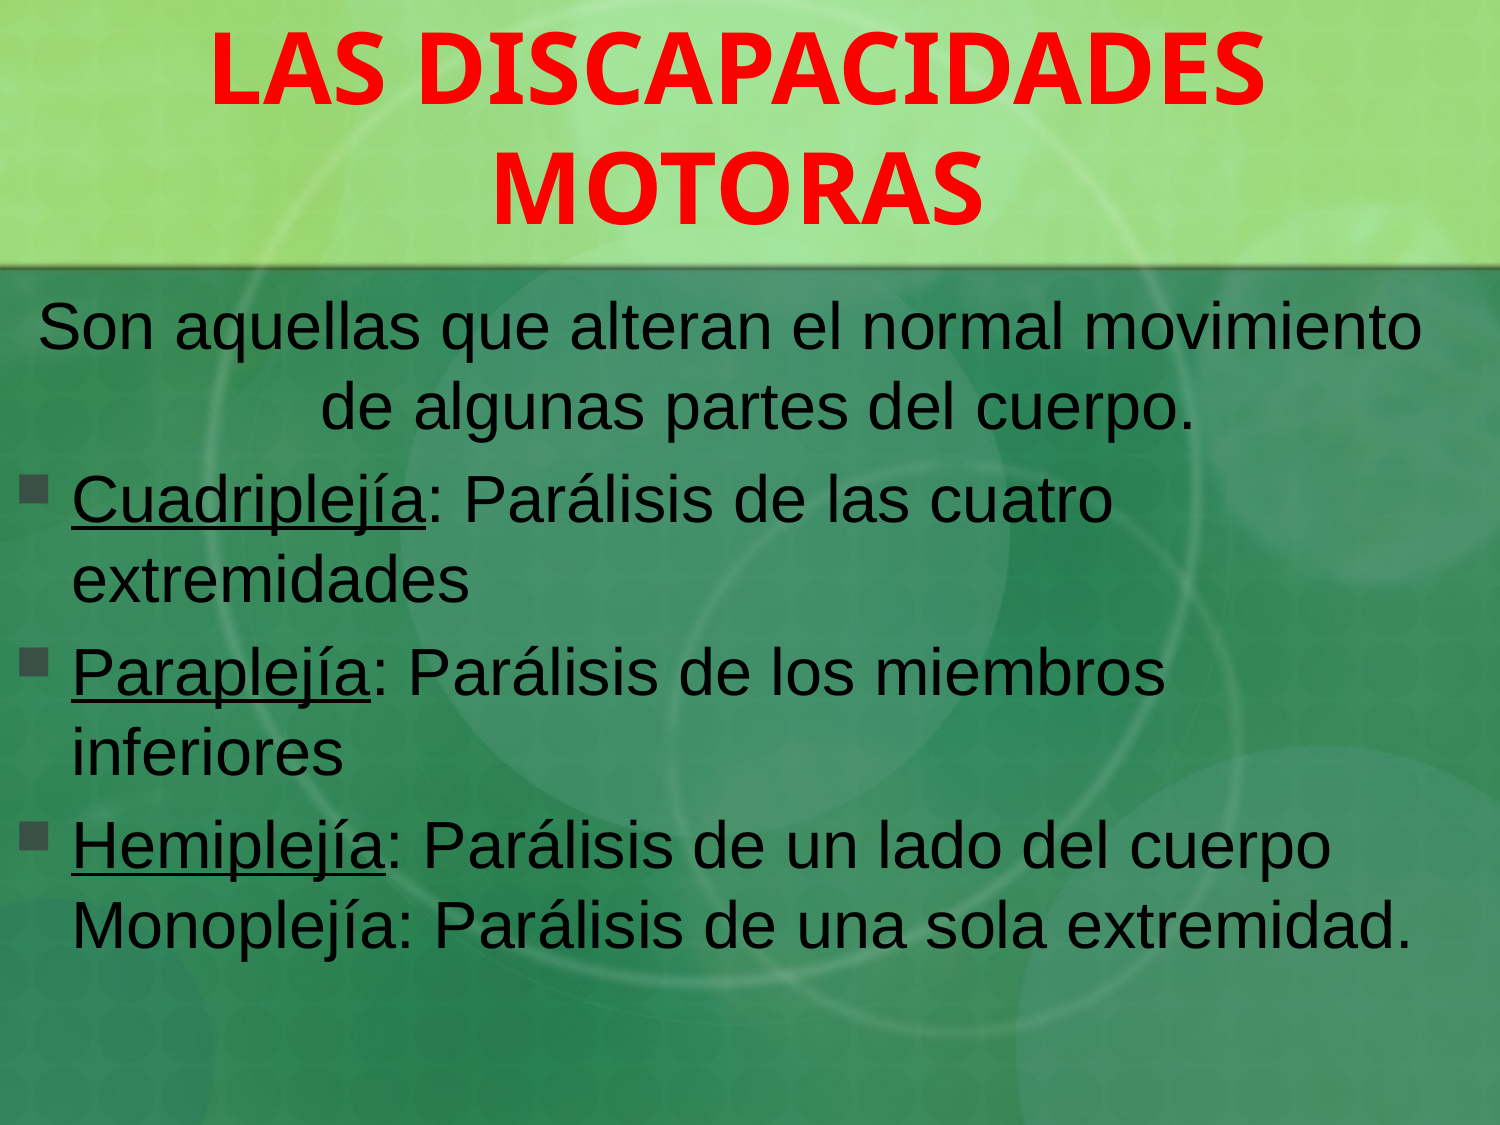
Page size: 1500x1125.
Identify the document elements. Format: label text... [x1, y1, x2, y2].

title LAS DISCAPACIDADES MOTORAS [37, 24, 1463, 226]
picture [0, 0, 1500, 1125]
list Son aquellas que alteran el normal movimiento de algunas partes del cuerpo. Cuadriplejía: Parálisis de las cuatro extremidades Paraplejía: Parálisis de los miembros inferiores Hemiplejía: Parálisis de un lado del cuerpo Monoplejía: Parálisis de una sola extremidad. [0, 274, 1463, 1101]
